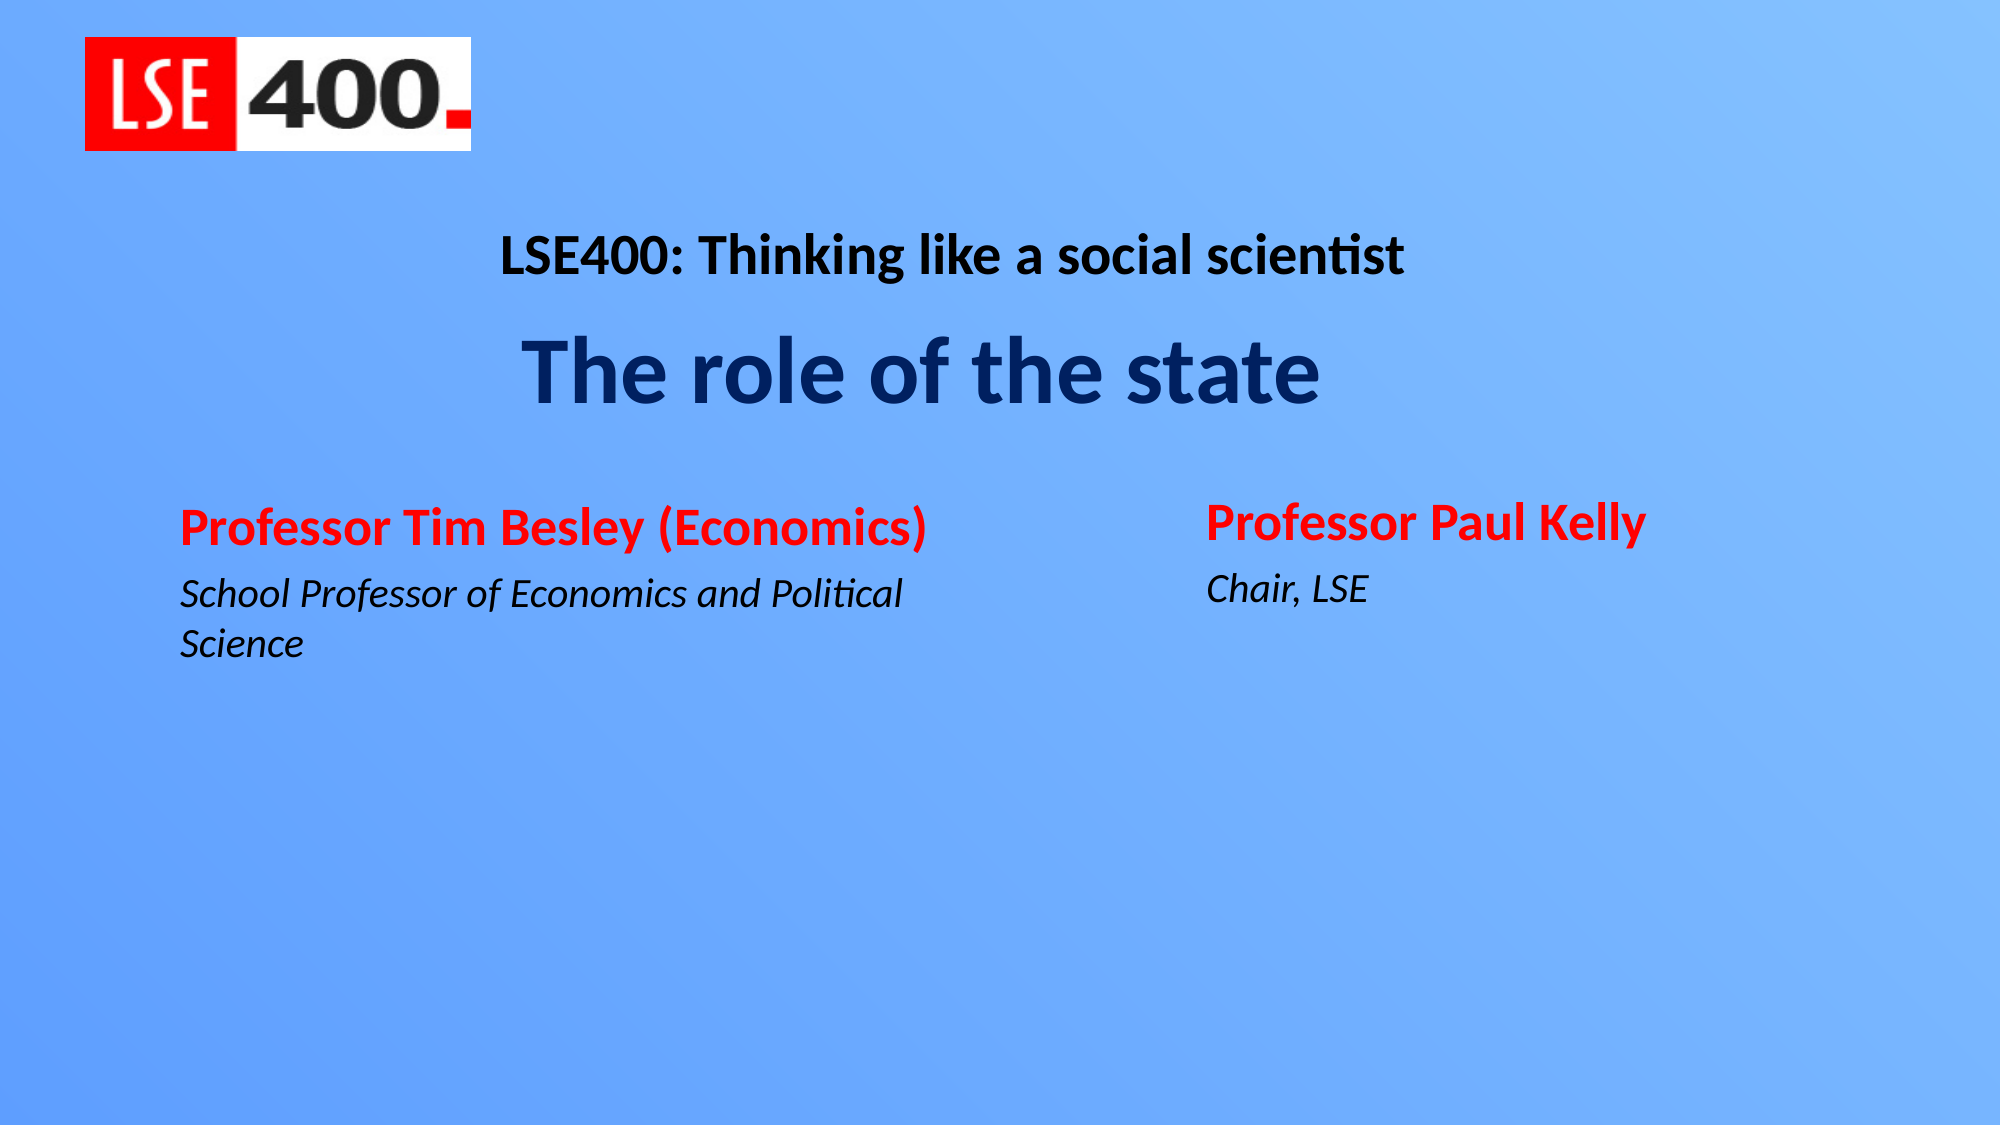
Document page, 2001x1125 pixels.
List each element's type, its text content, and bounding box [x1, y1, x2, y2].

text_box LSE400: Thinking like a social scientist [278, 208, 1628, 294]
text_box Professor Tim Besley (Economics) School Professor of Economics and Political Science [165, 483, 1001, 674]
title The role of the state [308, 294, 1537, 437]
text_box Professor Paul Kelly Chair, LSE [1191, 478, 1676, 619]
picture [85, 37, 472, 151]
